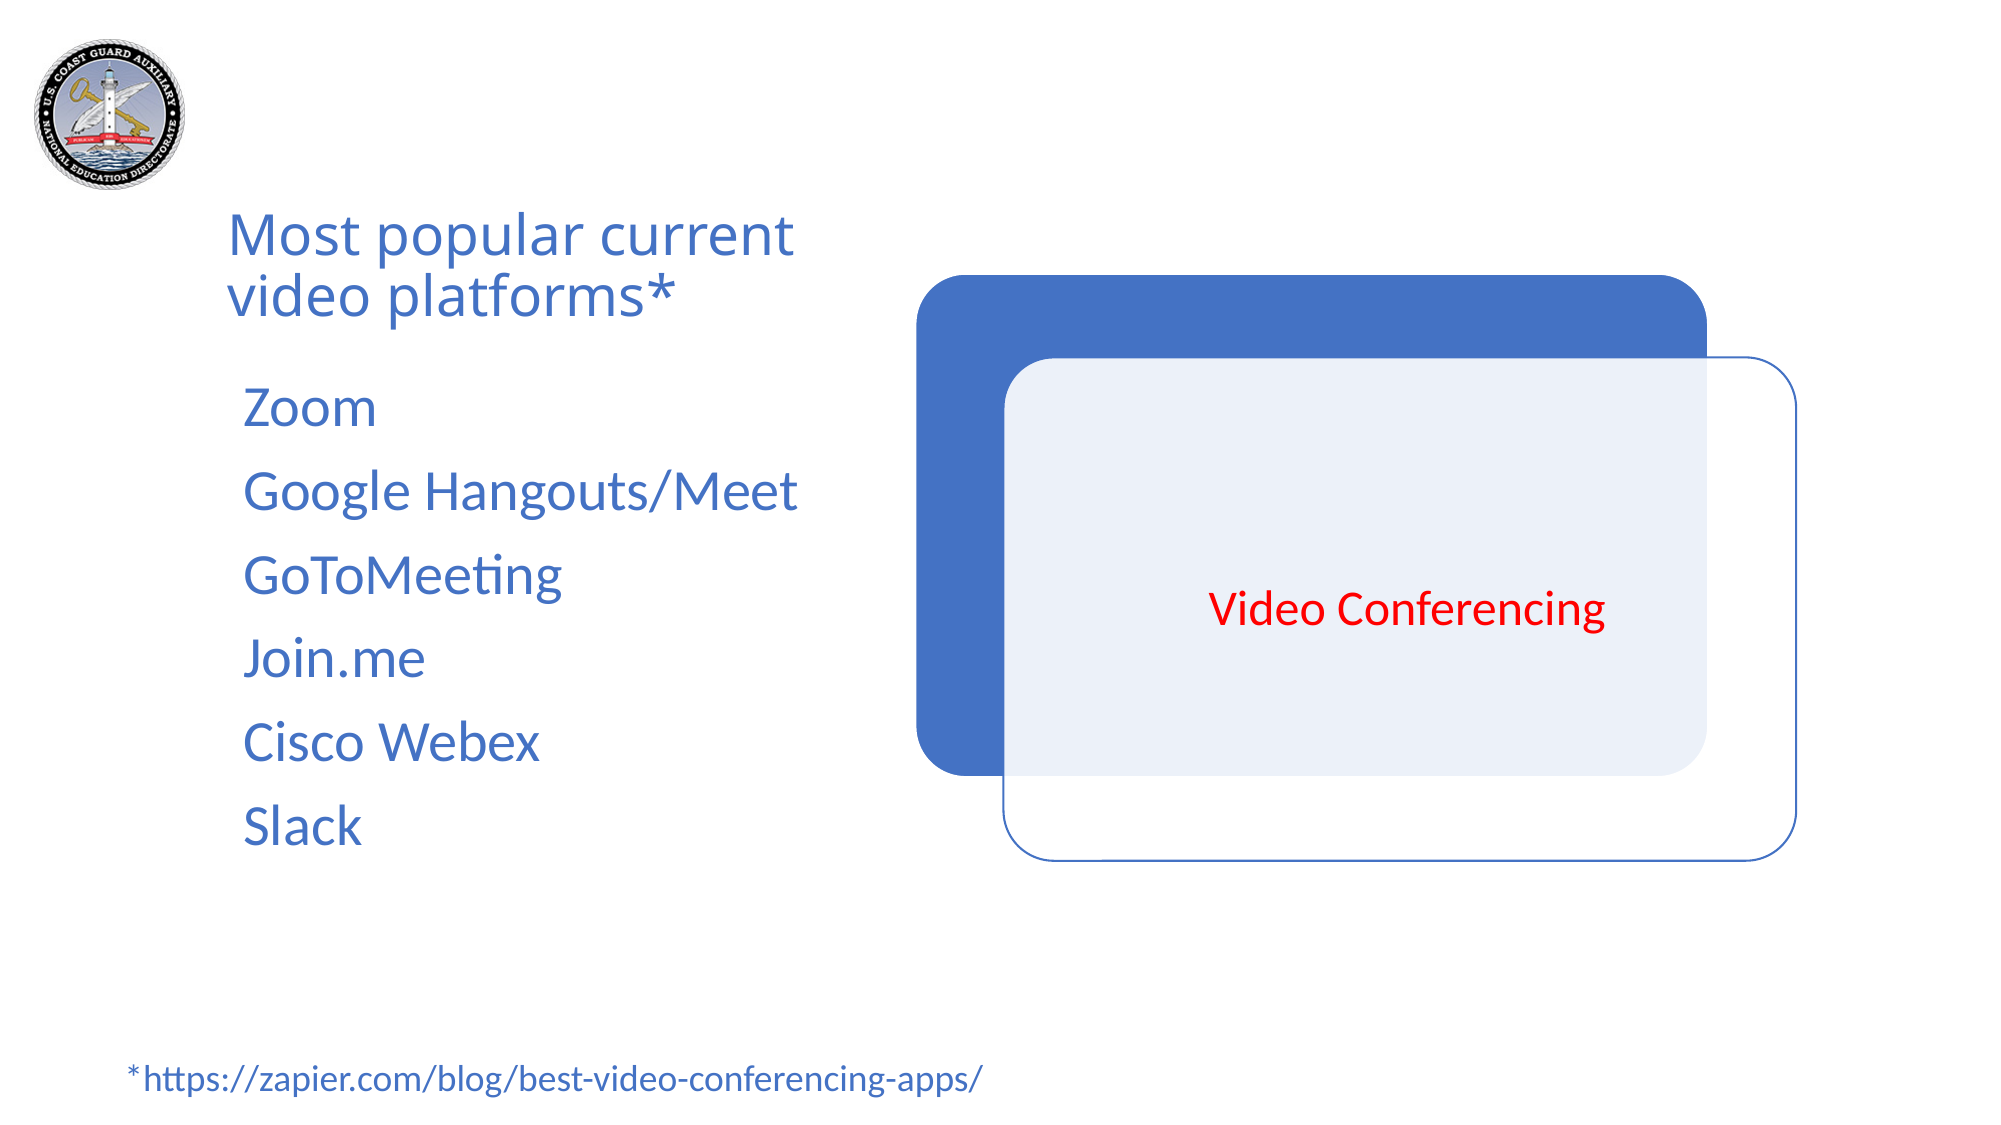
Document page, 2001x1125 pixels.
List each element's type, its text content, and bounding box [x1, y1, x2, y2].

title Most popular current video platforms* [212, 163, 849, 337]
picture [34, 39, 185, 190]
text_box *https://zapier.com/blog/best-video-conferencing-apps/ [109, 1046, 1008, 1106]
text_box Zoom Google Hangouts/Meet GoToMeeting Join.me Cisco Webex Slack [228, 369, 1863, 1014]
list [915, 230, 1797, 908]
